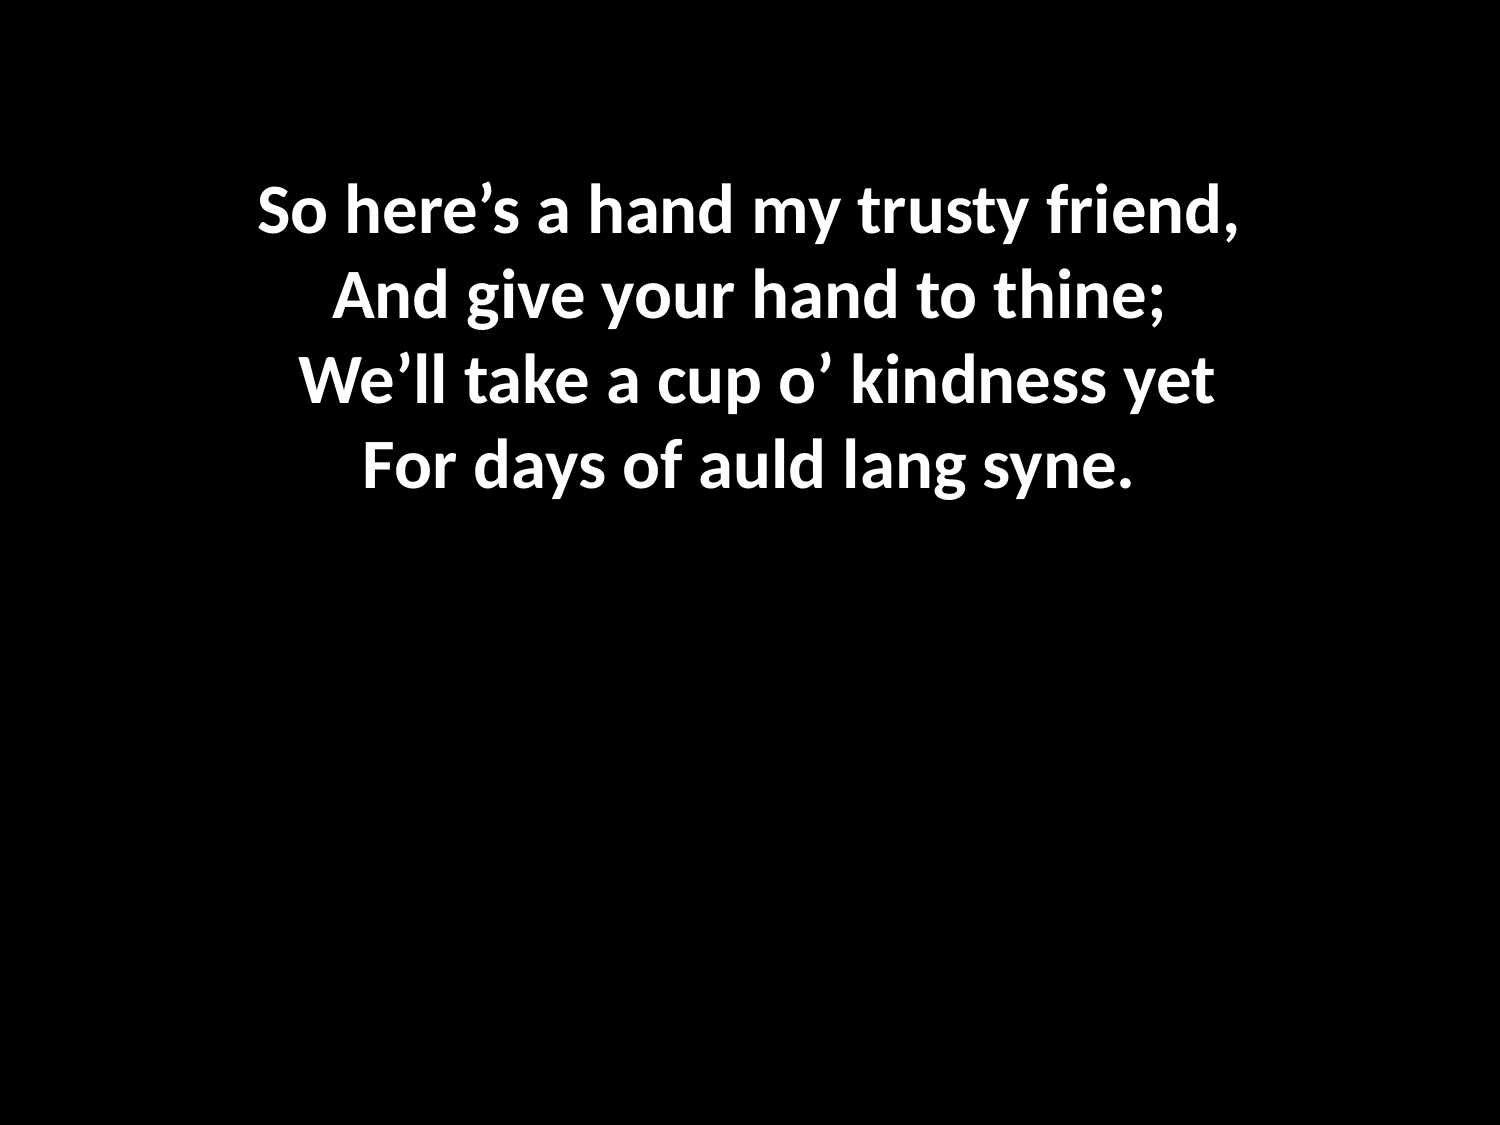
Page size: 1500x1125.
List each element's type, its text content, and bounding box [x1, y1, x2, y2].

title So here’s a hand my trusty friend, And give your hand to thine; We’ll take a cup o’ kindness yet For days of auld lang syne. [24, 37, 1476, 693]
